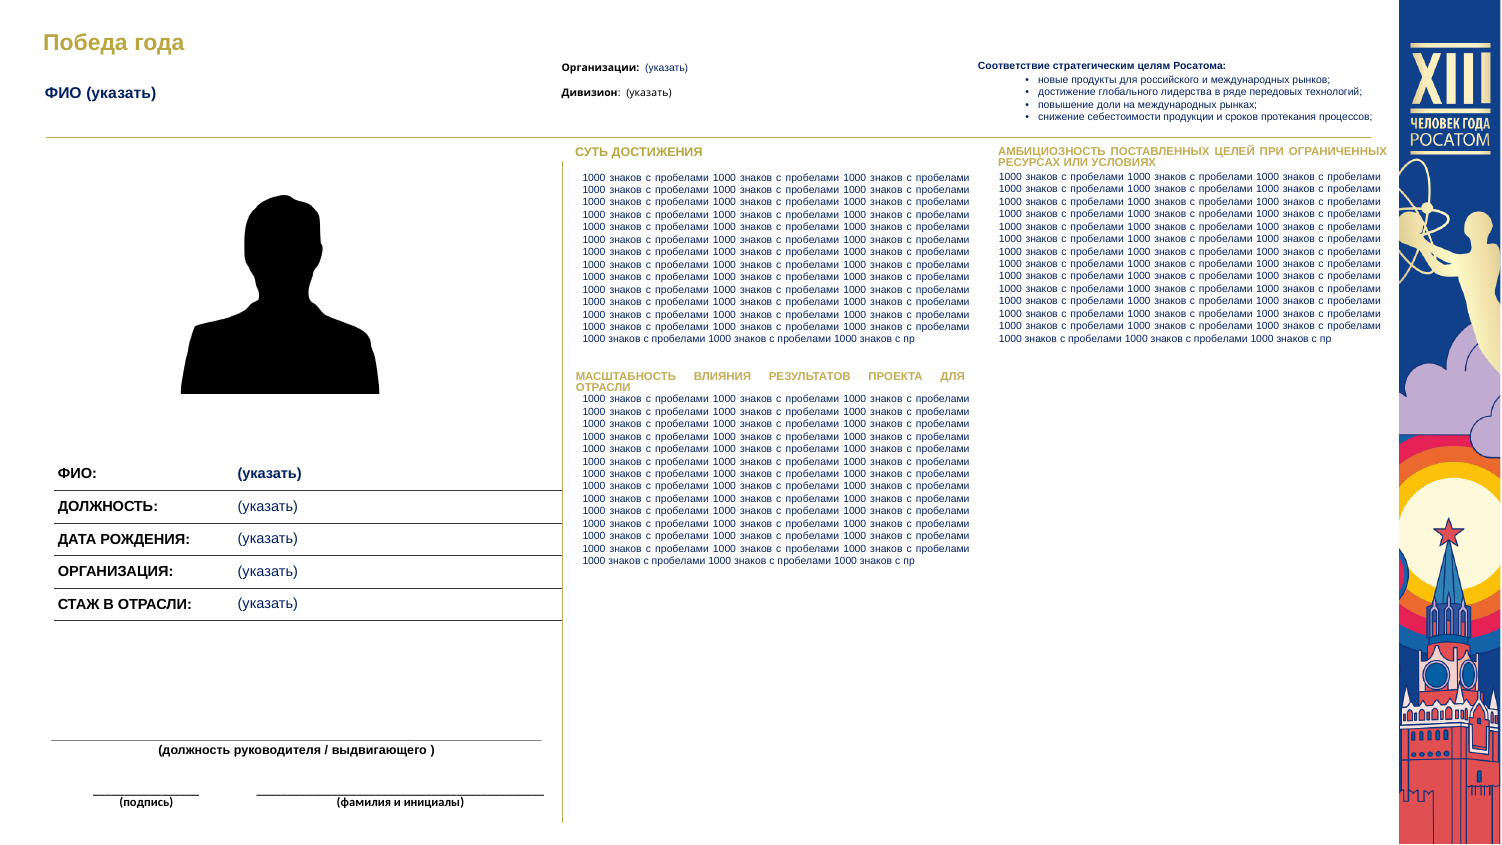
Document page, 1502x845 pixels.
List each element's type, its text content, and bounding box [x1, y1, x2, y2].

table_cell ДАТА РОЖДЕНИЯ: [54, 524, 223, 555]
text_box [180, 195, 380, 395]
table_header ______________________________________________ (фамилия и инициалы) [239, 777, 562, 822]
table_cell (указать) [223, 556, 562, 588]
text_box 1000 знаков с пробелами 1000 знаков с пробелами 1000 знаков с пробелами 1000 знаков с пробелами 1000 знаков с пробелами 1000 знаков с пробелами 1000 знаков с пробелами 1000 знаков с пробелами 1000 знаков с пробелами 1000 знаков с пробелами 1000 знаков с пробелами 1000 знаков с пробелами 1000 знаков с пробелами 1000 знаков с пробелами 1000 знаков с пробелами 1000 знаков с пробелами 1000 знаков с пробелами 1000 знаков с пробелами 1000 знаков с пробелами 1000 знаков с пробелами 1000 знаков с пробелами 1000 знаков с пробелами 1000 знаков с пробелами 1000 знаков с пробелами 1000 знаков с пробелами 1000 знаков с пробелами 1000 знаков с пробелами 1000 знаков с пробелами 1000 знаков с пробелами 1000 знаков с пробелами 1000 знаков с пробелами 1000 знаков с пробелами 1000 знаков с пробелами 1000 знаков с пробелами 1000 знаков с пробелами 1000 знаков с пробелами 1000 знаков с пробелами 1000 знаков с пробелами 1000 знаков с пробелами 1000 знаков с пробелами 1000 знаков с пробелами 1000 знаков с пр [567, 384, 986, 575]
text_box Победа года [28, 20, 1402, 63]
text_box МАСШТАБНОСТЬ ВЛИЯНИЯ РЕЗУЛЬТАТОВ ПРОЕКТА ДЛЯ ОТРАСЛИ [563, 364, 980, 402]
table_header (указать) [223, 458, 562, 490]
table_cell ДОЛЖНОСТЬ: [54, 491, 223, 523]
table_header ФИО: [54, 458, 223, 490]
table_cell (указать) [223, 589, 562, 620]
table_cell ОРГАНИЗАЦИЯ: [54, 556, 223, 588]
text_box Организации: (указать) Дивизион: (указать) [561, 60, 1010, 111]
text_box АМБИЦИОЗНОСТЬ ПОСТАВЛЕННЫХ ЦЕЛЕЙ ПРИ ОГРАНИЧЕННЫХ РЕСУРСАХ ИЛИ УСЛОВИЯХ [984, 139, 1403, 176]
table_cell СТАЖ В ОТРАСЛИ: [54, 589, 223, 620]
text_box Соответствие стратегическим целям Росатома: [963, 52, 1242, 80]
text_box ФИО (указать) [30, 79, 550, 110]
text_box ______________________________________________________________________ (должность руководителя / выдвигающего ) [32, 719, 561, 764]
table_cell (указать) [223, 491, 562, 523]
table_cell (указать) [223, 524, 562, 555]
picture [0, 0, 1501, 844]
text_box • новые продукты для российского и международных рынков; • достижение глобального лидерства в ряде передовых технологий; • повышение доли на международных рынках; • снижение себестоимости продукции и сроков протекания процессов; [1010, 65, 1394, 148]
text_box 1000 знаков с пробелами 1000 знаков с пробелами 1000 знаков с пробелами 1000 знаков с пробелами 1000 знаков с пробелами 1000 знаков с пробелами 1000 знаков с пробелами 1000 знаков с пробелами 1000 знаков с пробелами 1000 знаков с пробелами 1000 знаков с пробелами 1000 знаков с пробелами 1000 знаков с пробелами 1000 знаков с пробелами 1000 знаков с пробелами 1000 знаков с пробелами 1000 знаков с пробелами 1000 знаков с пробелами 1000 знаков с пробелами 1000 знаков с пробелами 1000 знаков с пробелами 1000 знаков с пробелами 1000 знаков с пробелами 1000 знаков с пробелами 1000 знаков с пробелами 1000 знаков с пробелами 1000 знаков с пробелами 1000 знаков с пробелами 1000 знаков с пробелами 1000 знаков с пробелами 1000 знаков с пробелами 1000 знаков с пробелами 1000 знаков с пробелами 1000 знаков с пробелами 1000 знаков с пробелами 1000 знаков с пробелами 1000 знаков с пробелами 1000 знаков с пробелами 1000 знаков с пробелами 1000 знаков с пробелами 1000 знаков с пробелами 1000 знаков с пр [567, 163, 986, 353]
table_header _________________ (подпись) [54, 777, 239, 822]
text_box 1000 знаков с пробелами 1000 знаков с пробелами 1000 знаков с пробелами 1000 знаков с пробелами 1000 знаков с пробелами 1000 знаков с пробелами 1000 знаков с пробелами 1000 знаков с пробелами 1000 знаков с пробелами 1000 знаков с пробелами 1000 знаков с пробелами 1000 знаков с пробелами 1000 знаков с пробелами 1000 знаков с пробелами 1000 знаков с пробелами 1000 знаков с пробелами 1000 знаков с пробелами 1000 знаков с пробелами 1000 знаков с пробелами 1000 знаков с пробелами 1000 знаков с пробелами 1000 знаков с пробелами 1000 знаков с пробелами 1000 знаков с пробелами 1000 знаков с пробелами 1000 знаков с пробелами 1000 знаков с пробелами 1000 знаков с пробелами 1000 знаков с пробелами 1000 знаков с пробелами 1000 знаков с пробелами 1000 знаков с пробелами 1000 знаков с пробелами 1000 знаков с пробелами 1000 знаков с пробелами 1000 знаков с пробелами 1000 знаков с пробелами 1000 знаков с пробелами 1000 знаков с пробелами 1000 знаков с пробелами 1000 знаков с пробелами 1000 знаков с пр [984, 162, 1397, 352]
table_header СУТЬ ДОСТИЖЕНИЯ [567, 138, 984, 163]
